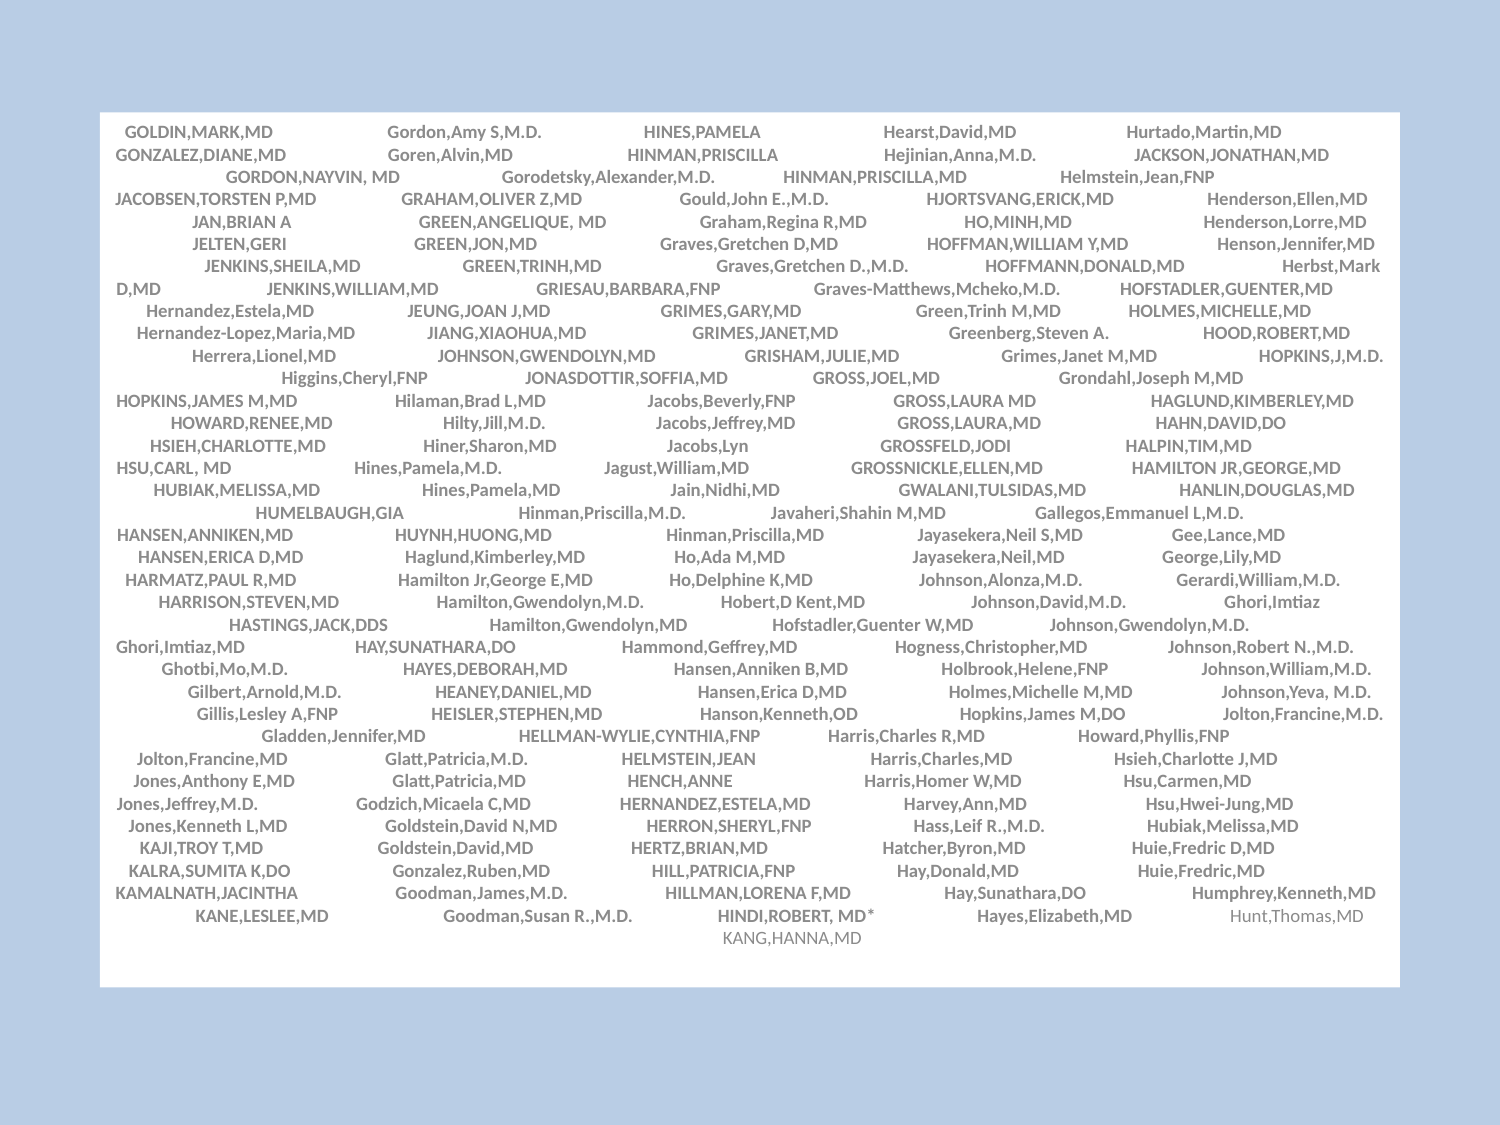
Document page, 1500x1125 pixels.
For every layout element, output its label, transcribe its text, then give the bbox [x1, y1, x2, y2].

subtitle GOLDIN,MARK,MD Gordon,Amy S,M.D. HINES,PAMELA Hearst,David,MD Hurtado,Martin,MD GONZALEZ,DIANE,MD Goren,Alvin,MD HINMAN,PRISCILLA Hejinian,Anna,M.D. JACKSON,JONATHAN,MD GORDON,NAYVIN, MD Gorodetsky,Alexander,M.D. HINMAN,PRISCILLA,MD Helmstein,Jean,FNP JACOBSEN,TORSTEN P,MD GRAHAM,OLIVER Z,MD Gould,John E.,M.D. HJORTSVANG,ERICK,MD Henderson,Ellen,MD JAN,BRIAN A GREEN,ANGELIQUE, MD Graham,Regina R,MD HO,MINH,MD Henderson,Lorre,MD JELTEN,GERI GREEN,JON,MD Graves,Gretchen D,MD HOFFMAN,WILLIAM Y,MD Henson,Jennifer,MD JENKINS,SHEILA,MD GREEN,TRINH,MD Graves,Gretchen D.,M.D. HOFFMANN,DONALD,MD Herbst,Mark D,MD JENKINS,WILLIAM,MD GRIESAU,BARBARA,FNP Graves-Matthews,Mcheko,M.D. HOFSTADLER,GUENTER,MD Hernandez,Estela,MD JEUNG,JOAN J,MD GRIMES,GARY,MD Green,Trinh M,MD HOLMES,MICHELLE,MD Hernandez-Lopez,Maria,MD JIANG,XIAOHUA,MD GRIMES,JANET,MD Greenberg,Steven A. HOOD,ROBERT,MD Herrera,Lionel,MD JOHNSON,GWENDOLYN,MD GRISHAM,JULIE,MD Grimes,Janet M,MD HOPKINS,J,M.D. Higgins,Cheryl,FNP JONASDOTTIR,SOFFIA,MD GROSS,JOEL,MD Grondahl,Joseph M,MD HOPKINS,JAMES M,MD Hilaman,Brad L,MD Jacobs,Beverly,FNP GROSS,LAURA MD HAGLUND,KIMBERLEY,MD HOWARD,RENEE,MD Hilty,Jill,M.D. Jacobs,Jeffrey,MD GROSS,LAURA,MD HAHN,DAVID,DO HSIEH,CHARLOTTE,MD Hiner,Sharon,MD Jacobs,Lyn GROSSFELD,JODI HALPIN,TIM,MD HSU,CARL, MD Hines,Pamela,M.D. Jagust,William,MD GROSSNICKLE,ELLEN,MD HAMILTON JR,GEORGE,MD HUBIAK,MELISSA,MD Hines,Pamela,MD Jain,Nidhi,MD GWALANI,TULSIDAS,MD HANLIN,DOUGLAS,MD HUMELBAUGH,GIA Hinman,Priscilla,M.D. Javaheri,Shahin M,MD Gallegos,Emmanuel L,M.D. HANSEN,ANNIKEN,MD HUYNH,HUONG,MD Hinman,Priscilla,MD Jayasekera,Neil S,MD Gee,Lance,MD HANSEN,ERICA D,MD Haglund,Kimberley,MD Ho,Ada M,MD Jayasekera,Neil,MD George,Lily,MD HARMATZ,PAUL R,MD Hamilton Jr,George E,MD Ho,Delphine K,MD Johnson,Alonza,M.D. Gerardi,William,M.D. HARRISON,STEVEN,MD Hamilton,Gwendolyn,M.D. Hobert,D Kent,MD Johnson,David,M.D. Ghori,Imtiaz HASTINGS,JACK,DDS Hamilton,Gwendolyn,MD Hofstadler,Guenter W,MD Johnson,Gwendolyn,M.D. Ghori,Imtiaz,MD HAY,SUNATHARA,DO Hammond,Geffrey,MD Hogness,Christopher,MD Johnson,Robert N.,M.D. Ghotbi,Mo,M.D. HAYES,DEBORAH,MD Hansen,Anniken B,MD Holbrook,Helene,FNP Johnson,William,M.D. Gilbert,Arnold,M.D. HEANEY,DANIEL,MD Hansen,Erica D,MD Holmes,Michelle M,MD Johnson,Yeva, M.D. Gillis,Lesley A,FNP HEISLER,STEPHEN,MD Hanson,Kenneth,OD Hopkins,James M,DO Jolton,Francine,M.D. Gladden,Jennifer,MD HELLMAN-WYLIE,CYNTHIA,FNP Harris,Charles R,MD Howard,Phyllis,FNP Jolton,Francine,MD Glatt,Patricia,M.D. HELMSTEIN,JEAN Harris,Charles,MD Hsieh,Charlotte J,MD Jones,Anthony E,MD Glatt,Patricia,MD HENCH,ANNE Harris,Homer W,MD Hsu,Carmen,MD Jones,Jeffrey,M.D. Godzich,Micaela C,MD HERNANDEZ,ESTELA,MD Harvey,Ann,MD Hsu,Hwei-Jung,MD Jones,Kenneth L,MD Goldstein,David N,MD HERRON,SHERYL,FNP Hass,Leif R.,M.D. Hubiak,Melissa,MD KAJI,TROY T,MD Goldstein,David,MD HERTZ,BRIAN,MD Hatcher,Byron,MD Huie,Fredric D,MD KALRA,SUMITA K,DO Gonzalez,Ruben,MD HILL,PATRICIA,FNP Hay,Donald,MD Huie,Fredric,MD KAMALNATH,JACINTHA Goodman,James,M.D. HILLMAN,LORENA F,MD Hay,Sunathara,DO Humphrey,Kenneth,MD KANE,LESLEE,MD Goodman,Susan R.,M.D. HINDI,ROBERT, MD* Hayes,Elizabeth,MD Hunt,Thomas,MD KANG,HANNA,MD [99, 112, 1400, 988]
